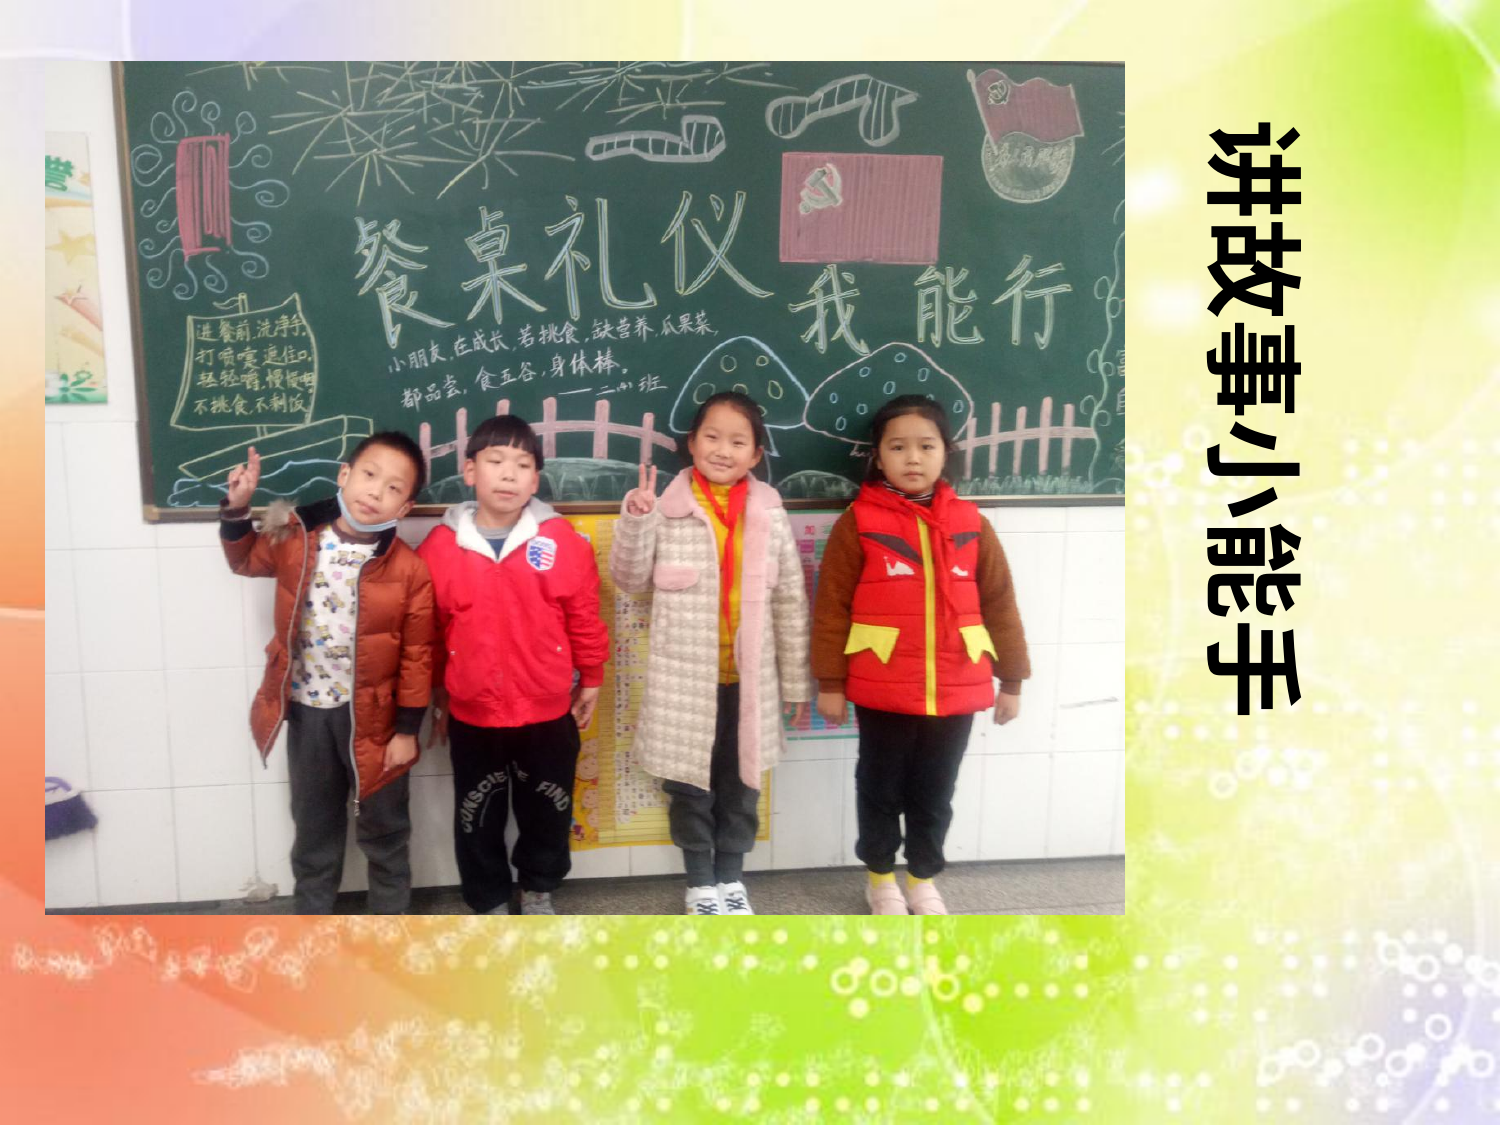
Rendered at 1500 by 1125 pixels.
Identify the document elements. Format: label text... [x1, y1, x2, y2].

text_box 讲故事小能手 [1172, 105, 1324, 1049]
picture [0, 0, 1500, 1125]
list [45, 61, 1125, 915]
